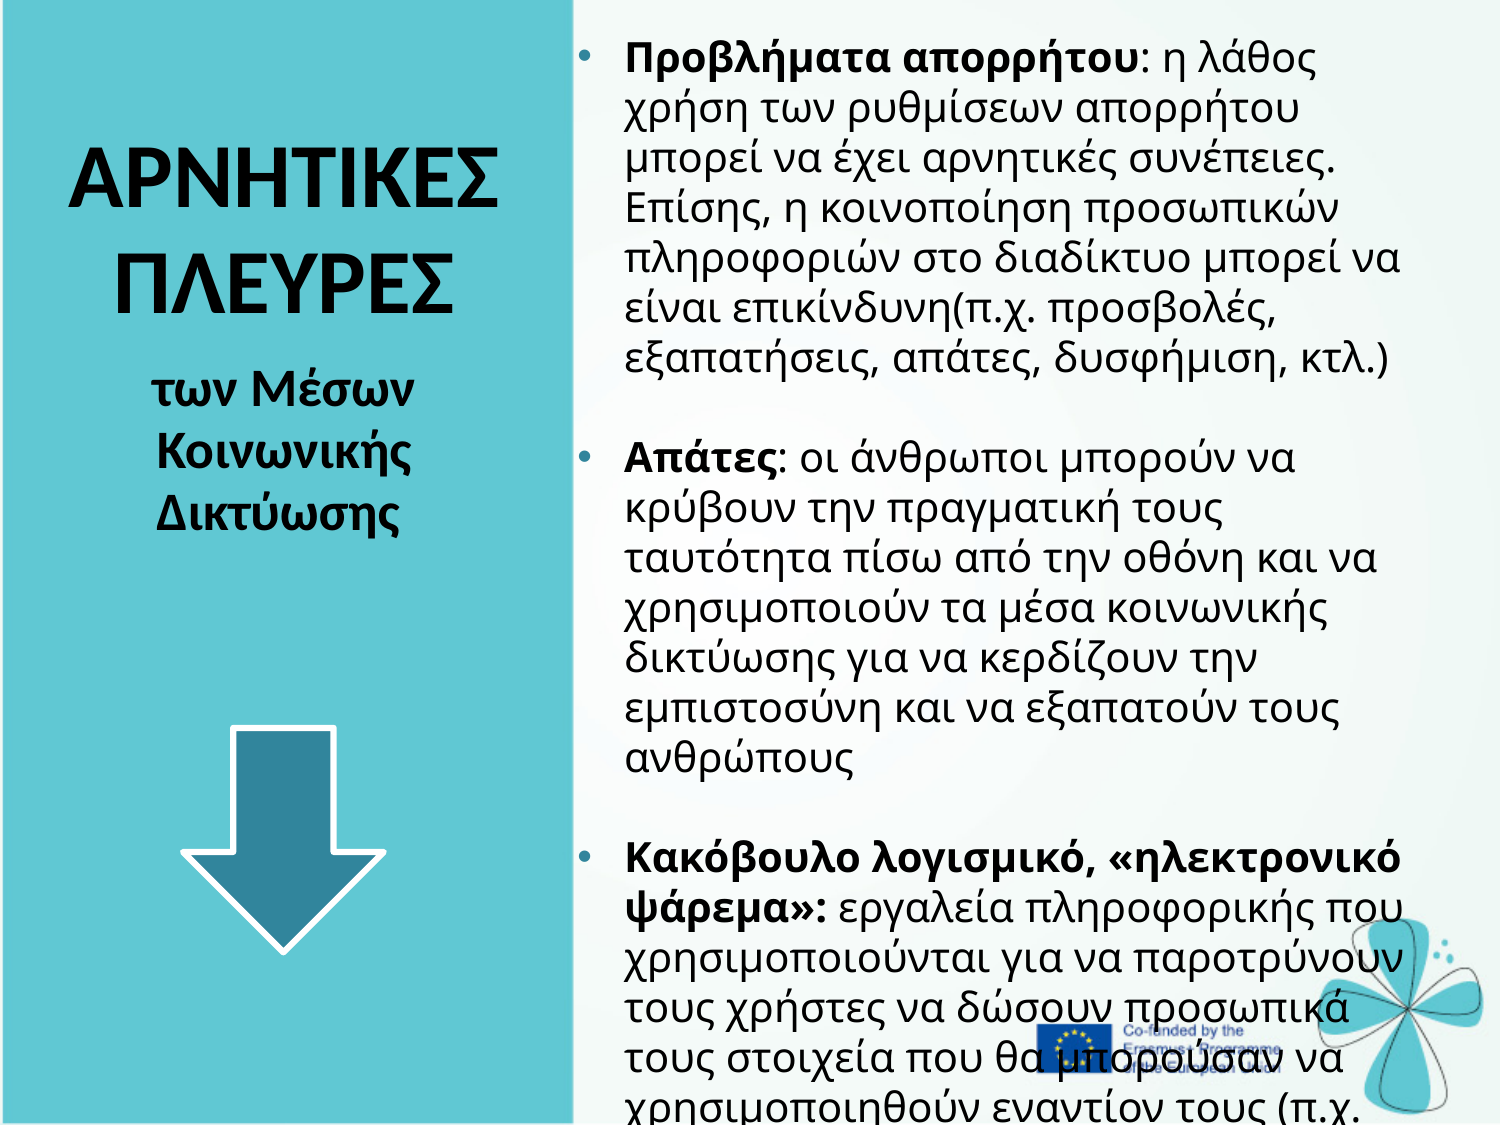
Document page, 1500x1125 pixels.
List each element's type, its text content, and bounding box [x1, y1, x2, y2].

text_box [181, 725, 386, 955]
picture [0, 0, 1500, 1125]
text_box Προβλήματα απορρήτου: η λάθος χρήση των ρυθμίσεων απορρήτου μπορεί να έχει αρνητικές συνέπειες. Επίσης, η κοινοποίηση προσωπικών πληροφοριών στο διαδίκτυο μπορεί να είναι επικίνδυνη(π.χ. προσβολές, εξαπατήσεις, απάτες, δυσφήμιση, κτλ.) Απάτες: οι άνθρωποι μπορούν να κρύβουν την πραγματική τους ταυτότητα πίσω από την οθόνη και να χρησιμοποιούν τα μέσα κοινωνικής δικτύωσης για να κερδίζουν την εμπιστοσύνη και να εξαπατούν τους ανθρώπους Κακόβουλο λογισμικό, «ηλεκτρονικό ψάρεμα»: εργαλεία πληροφορικής που χρησιμοποιούνται για να παροτρύνουν τους χρήστες να δώσουν προσωπικά τους στοιχεία που θα μπορούσαν να χρησιμοποιηθούν εναντίον τους (π.χ. κωδικούς ασφαλείας, πληροφορίες τραπεζικού λογαριασμού, κτλ.) [562, 23, 1454, 1125]
table_header ΑΡΝΗΤΙΚΕΣ ΠΛΕΥΡΕΣ των Μέσων Κοινωνικής Δικτύωσης [53, 125, 515, 544]
